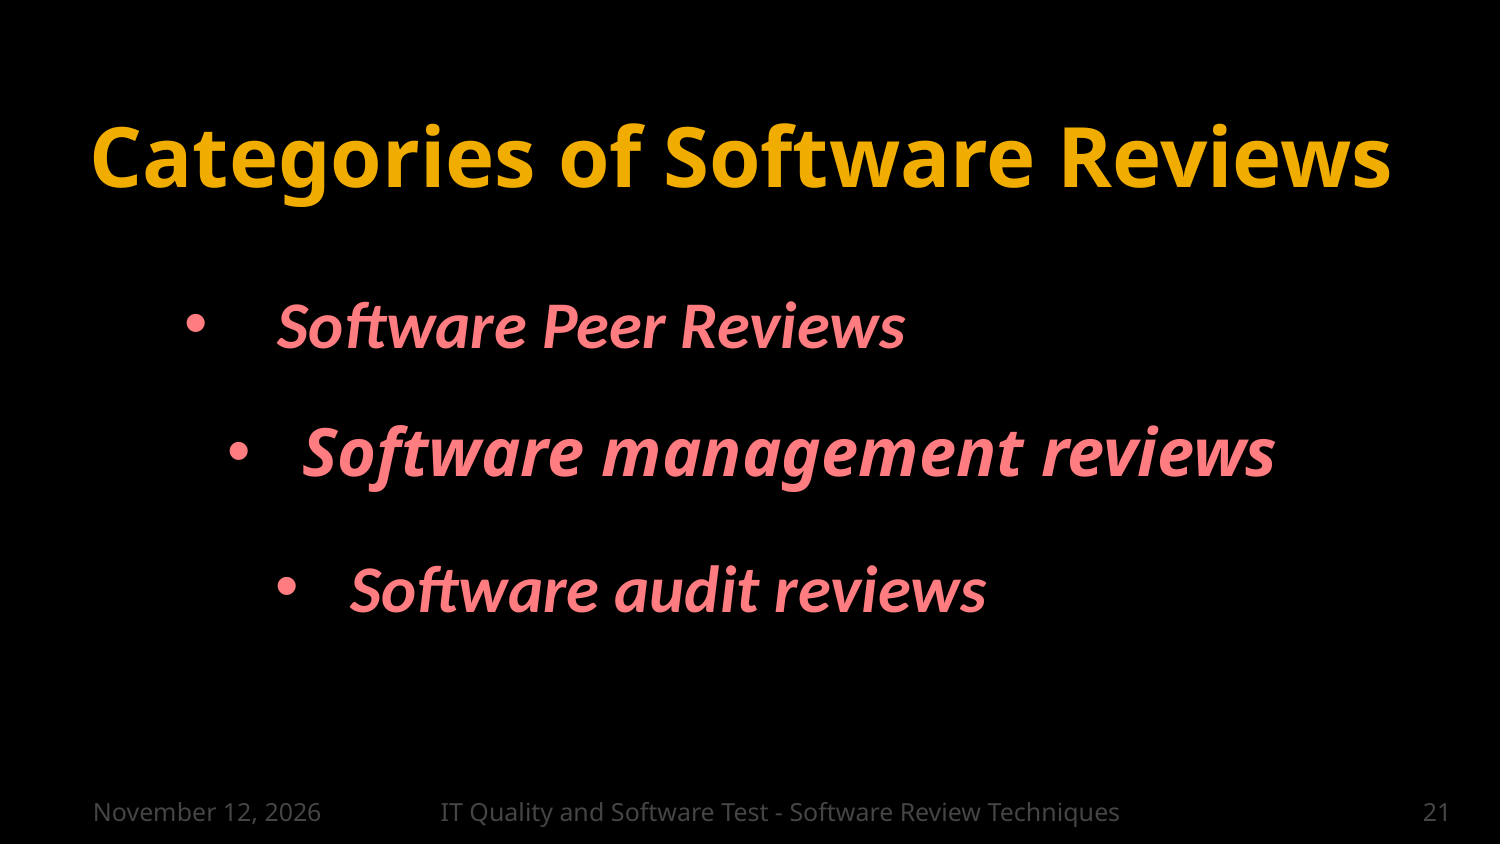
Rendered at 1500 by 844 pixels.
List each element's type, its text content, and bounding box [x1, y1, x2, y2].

text_box Categories of Software Reviews [74, 96, 1425, 251]
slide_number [75, 796, 425, 831]
text_box Software Peer Reviews [149, 274, 1113, 370]
text_box Software management reviews [212, 402, 1350, 498]
slide_number 21 [1345, 796, 1467, 831]
footer IT Quality and Software Test - Software Review Techniques [433, 796, 1337, 831]
text_box Software audit reviews [260, 538, 1003, 634]
